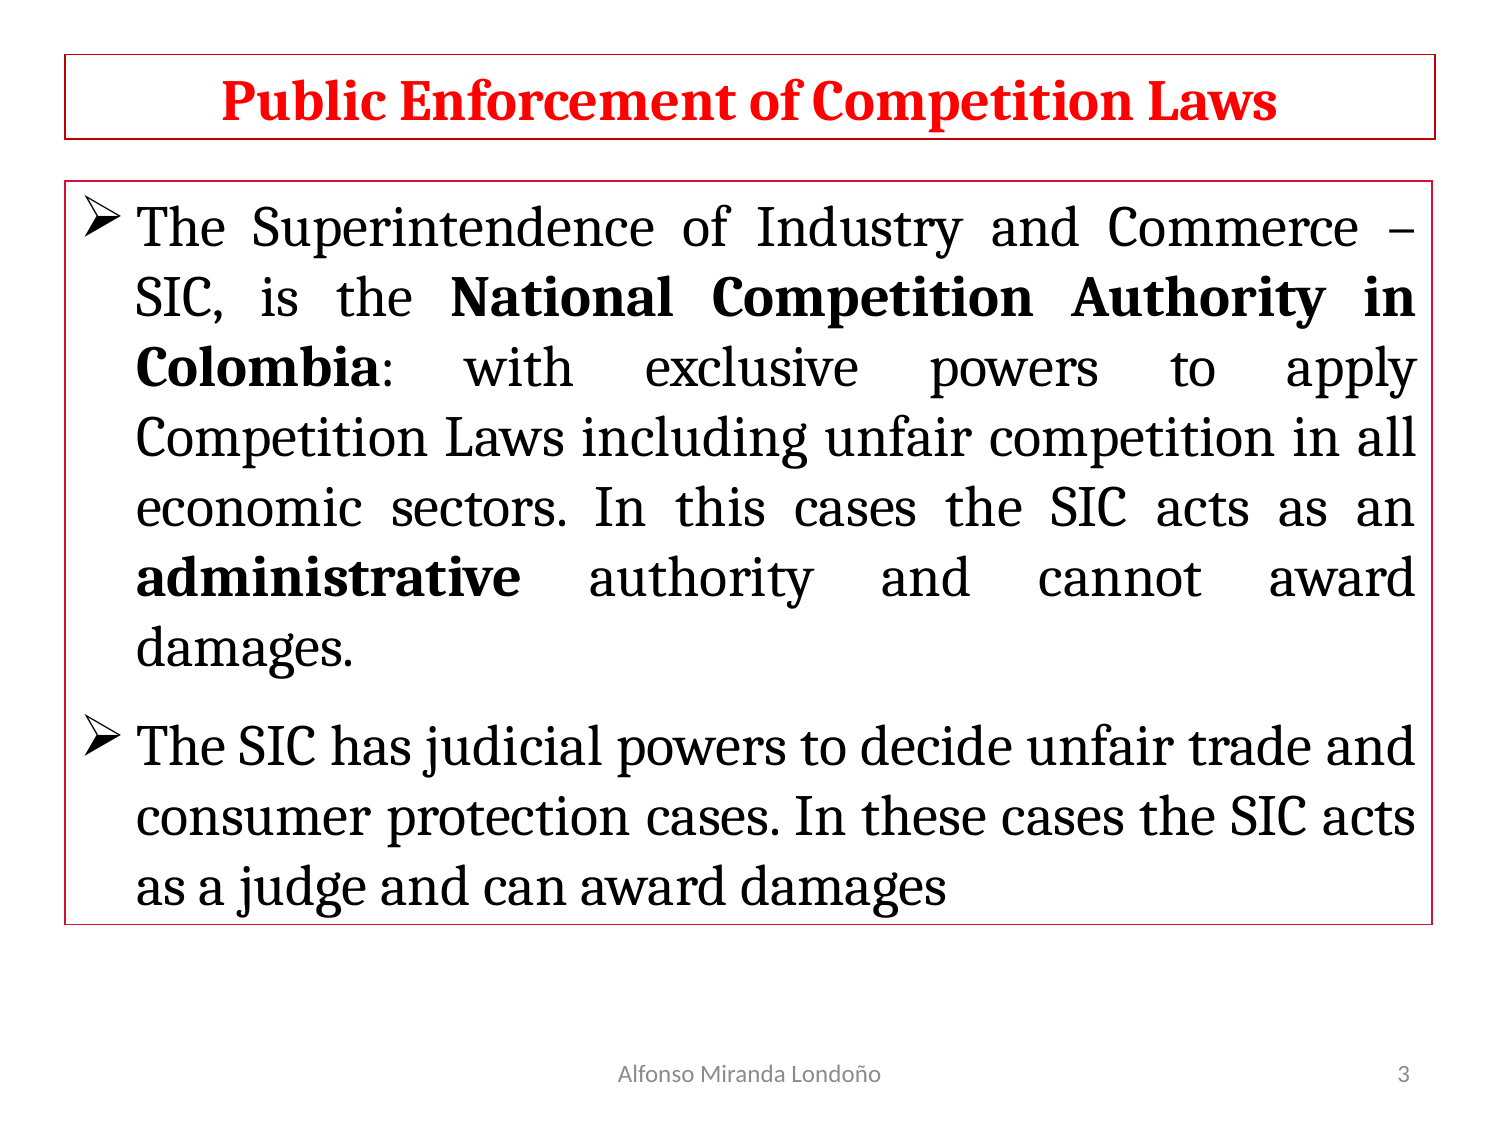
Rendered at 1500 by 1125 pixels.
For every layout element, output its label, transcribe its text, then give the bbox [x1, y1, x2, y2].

text_box The Superintendence of Industry and Commerce – SIC, is the National Competition Authority in Colombia: with exclusive powers to apply Competition Laws including unfair competition in all economic sectors. In this cases the SIC acts as an administrative authority and cannot award damages. The SIC has judicial powers to decide unfair trade and consumer protection cases. In these cases the SIC acts as a judge and can award damages [64, 180, 1433, 925]
footer Alfonso Miranda Londoño [512, 1042, 988, 1103]
slide_number 3 [1074, 1042, 1425, 1103]
text_box Public Enforcement of Competition Laws [64, 54, 1436, 140]
